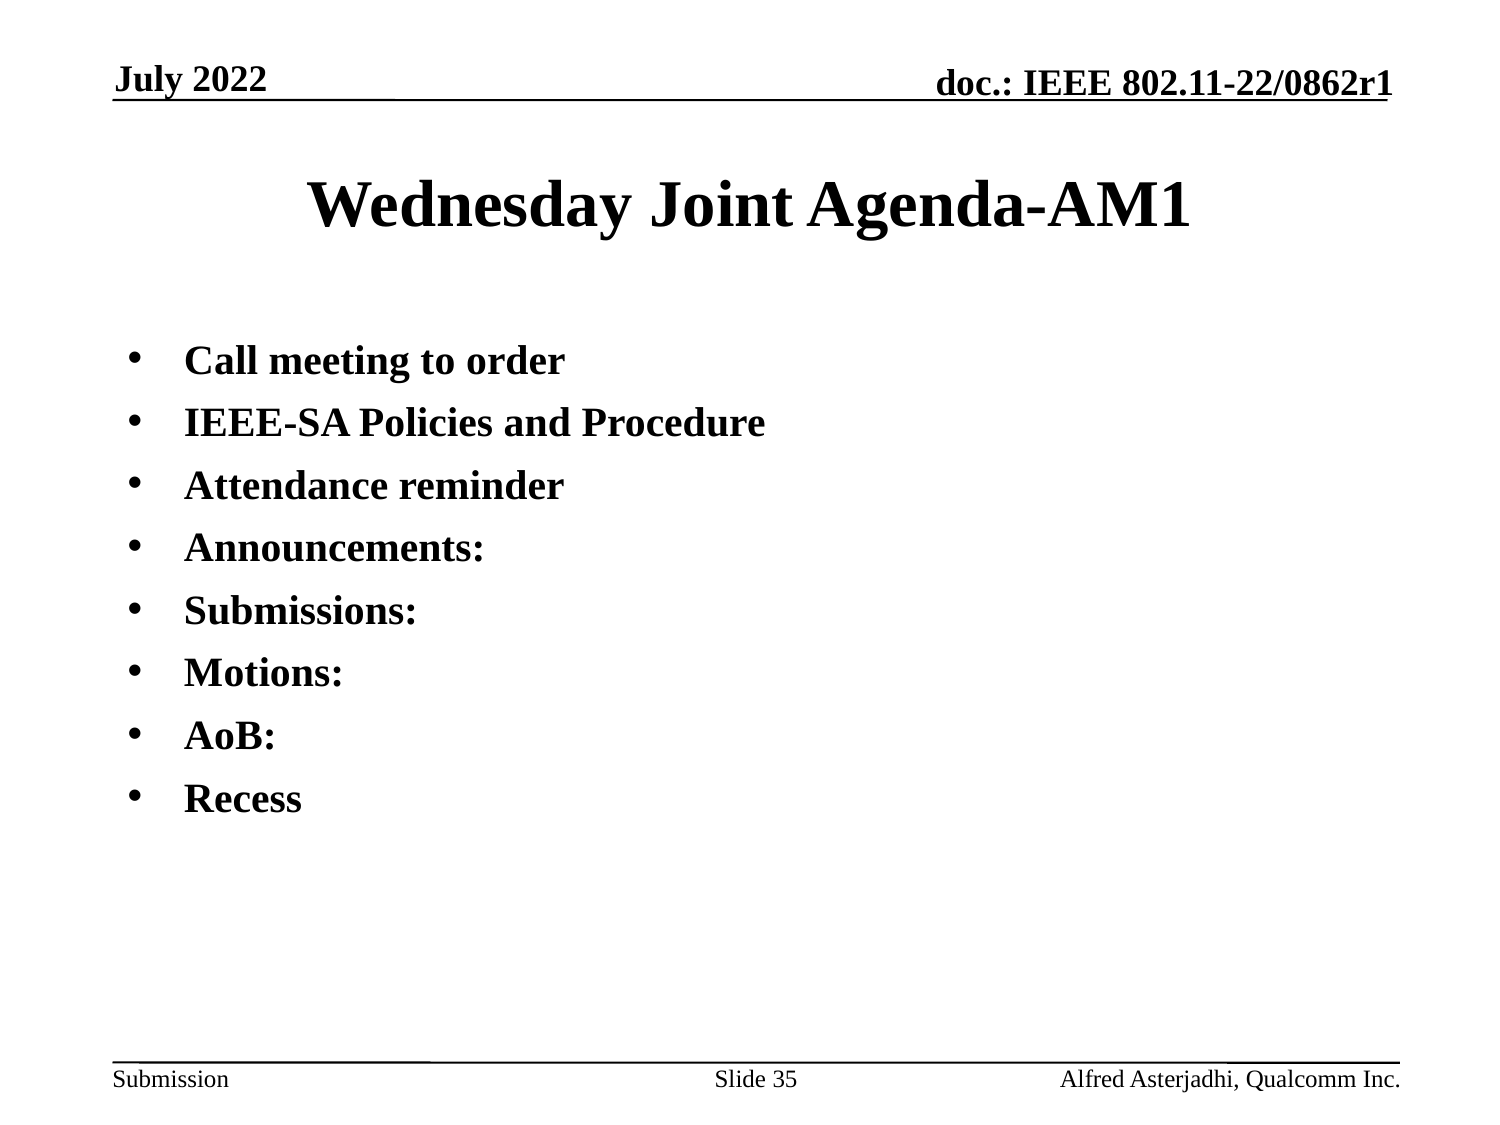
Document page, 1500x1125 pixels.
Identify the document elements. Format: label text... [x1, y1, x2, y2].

title Wednesday Joint Agenda-AM1 [112, 112, 1388, 288]
footer Alfred Asterjadhi, Qualcomm Inc. [878, 1061, 1402, 1093]
list Call meeting to order IEEE-SA Policies and Procedure Attendance reminder Announcements: Submissions: Motions: AoB: Recess [112, 324, 1388, 1000]
slide_number Slide 35 [712, 1061, 800, 1123]
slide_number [114, 54, 423, 100]
